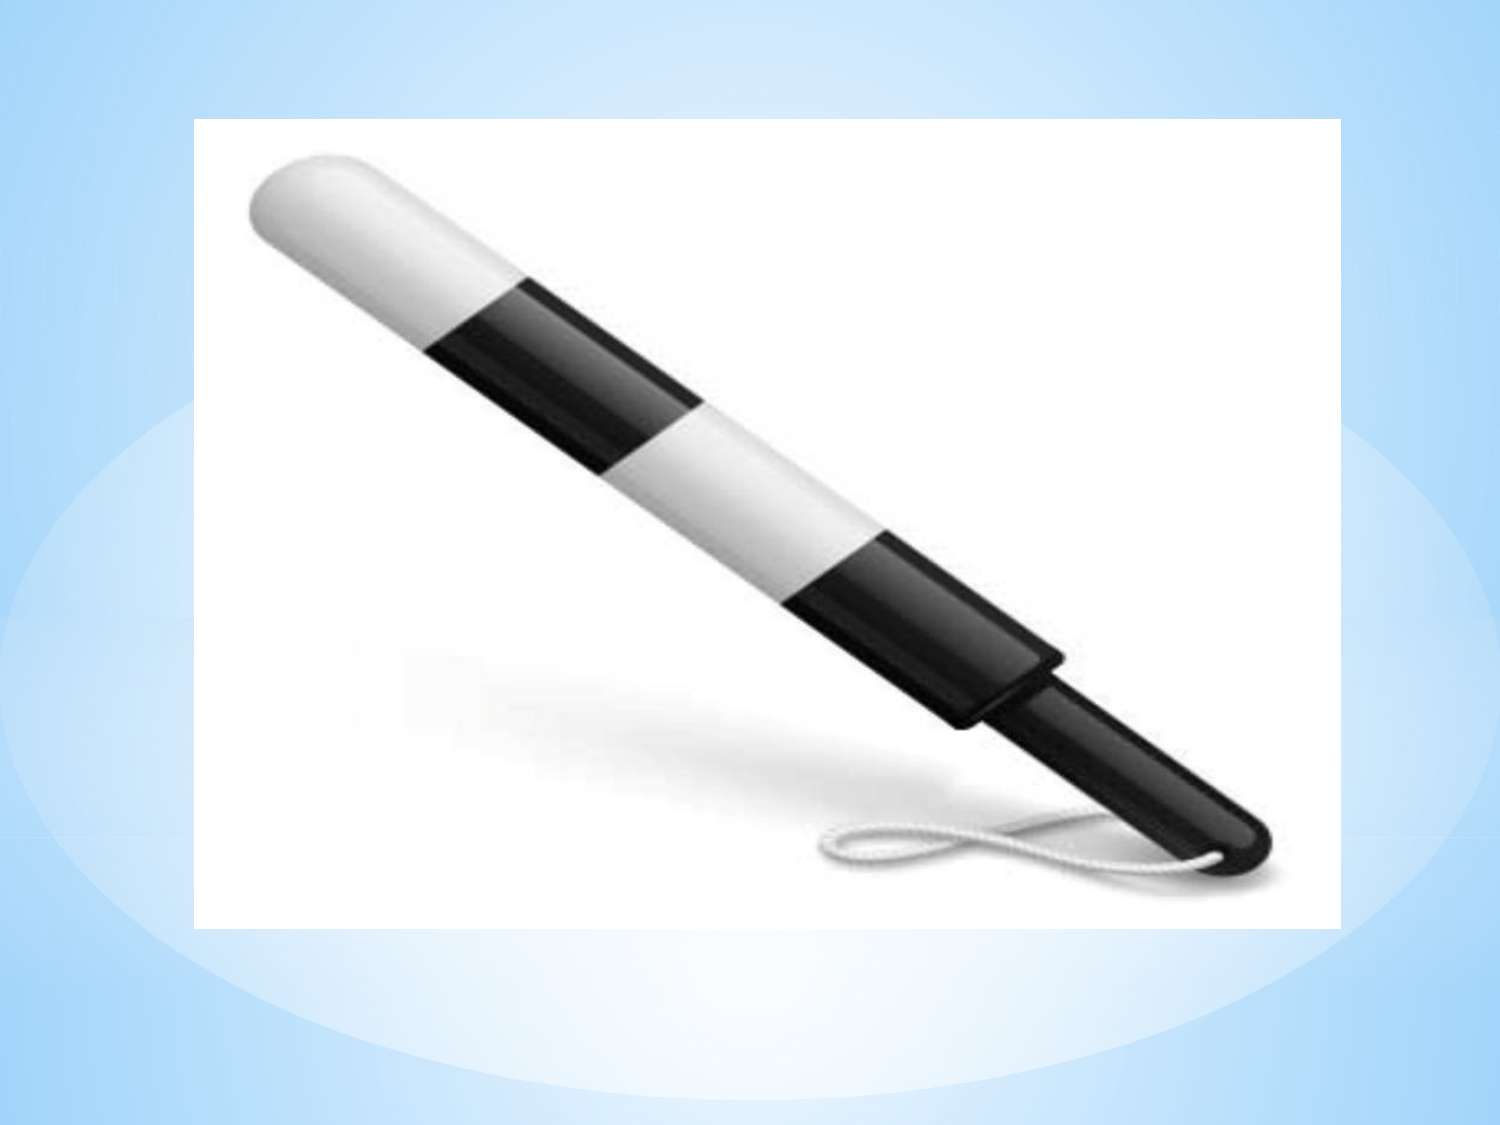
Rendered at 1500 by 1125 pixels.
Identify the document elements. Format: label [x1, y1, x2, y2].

list [194, 119, 1341, 929]
